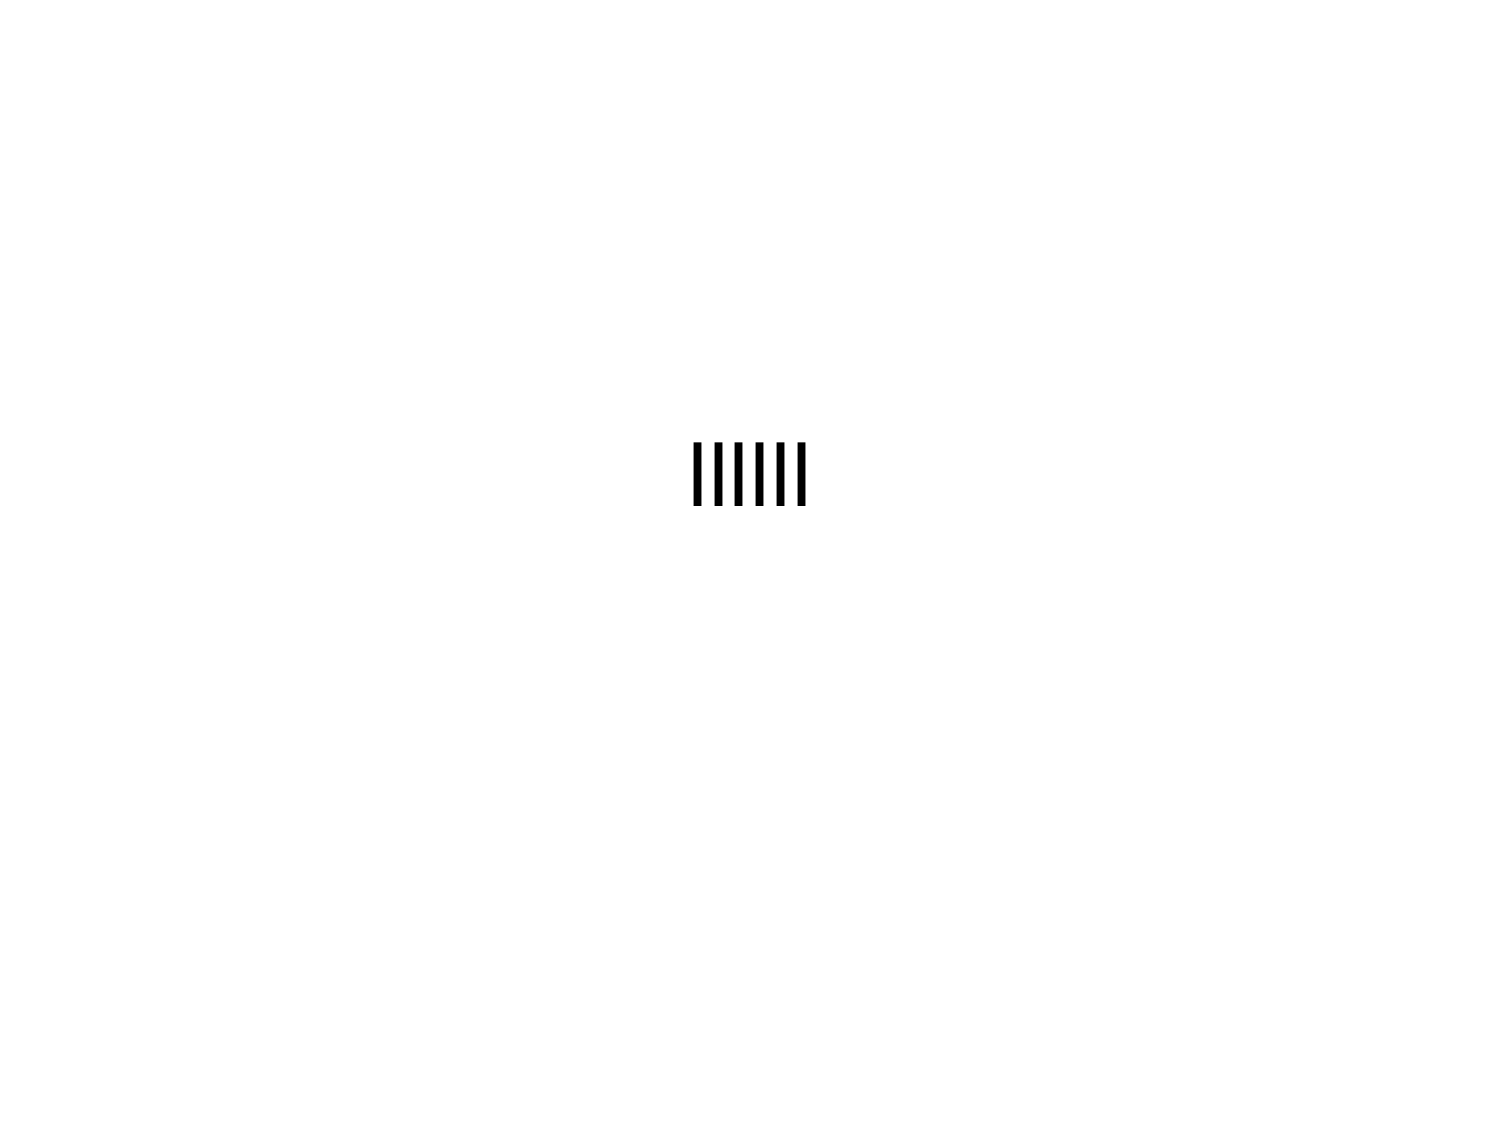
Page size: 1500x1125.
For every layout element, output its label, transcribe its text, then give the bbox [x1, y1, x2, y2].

title llllll [112, 349, 1388, 591]
